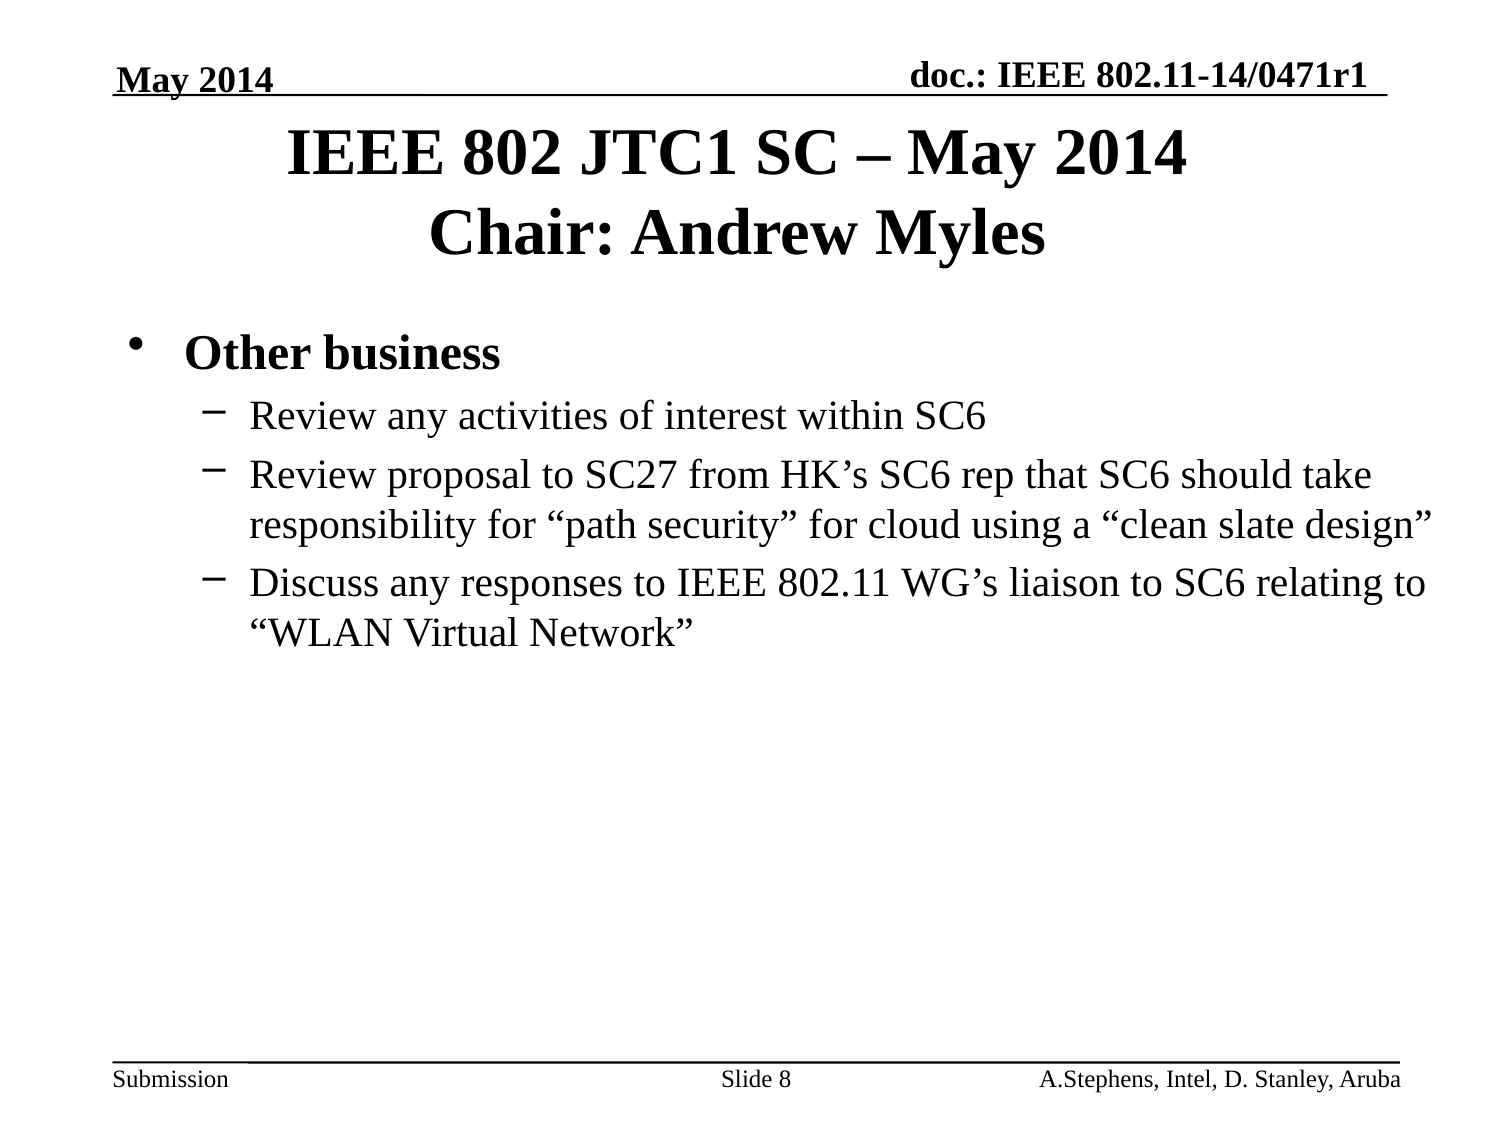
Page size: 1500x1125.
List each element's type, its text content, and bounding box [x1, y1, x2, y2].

list Other business Review any activities of interest within SC6 Review proposal to SC27 from HK’s SC6 rep that SC6 should take responsibility for “path security” for cloud using a “clean slate design” Discuss any responses to IEEE 802.11 WG’s liaison to SC6 relating to “WLAN Virtual Network” [112, 312, 1500, 988]
footer A.Stephens, Intel, D. Stanley, Aruba [1034, 1062, 1402, 1093]
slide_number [116, 54, 275, 99]
title IEEE 802 JTC1 SC – May 2014 Chair: Andrew Myles [99, 99, 1375, 275]
slide_number Slide 8 [720, 1062, 792, 1093]
